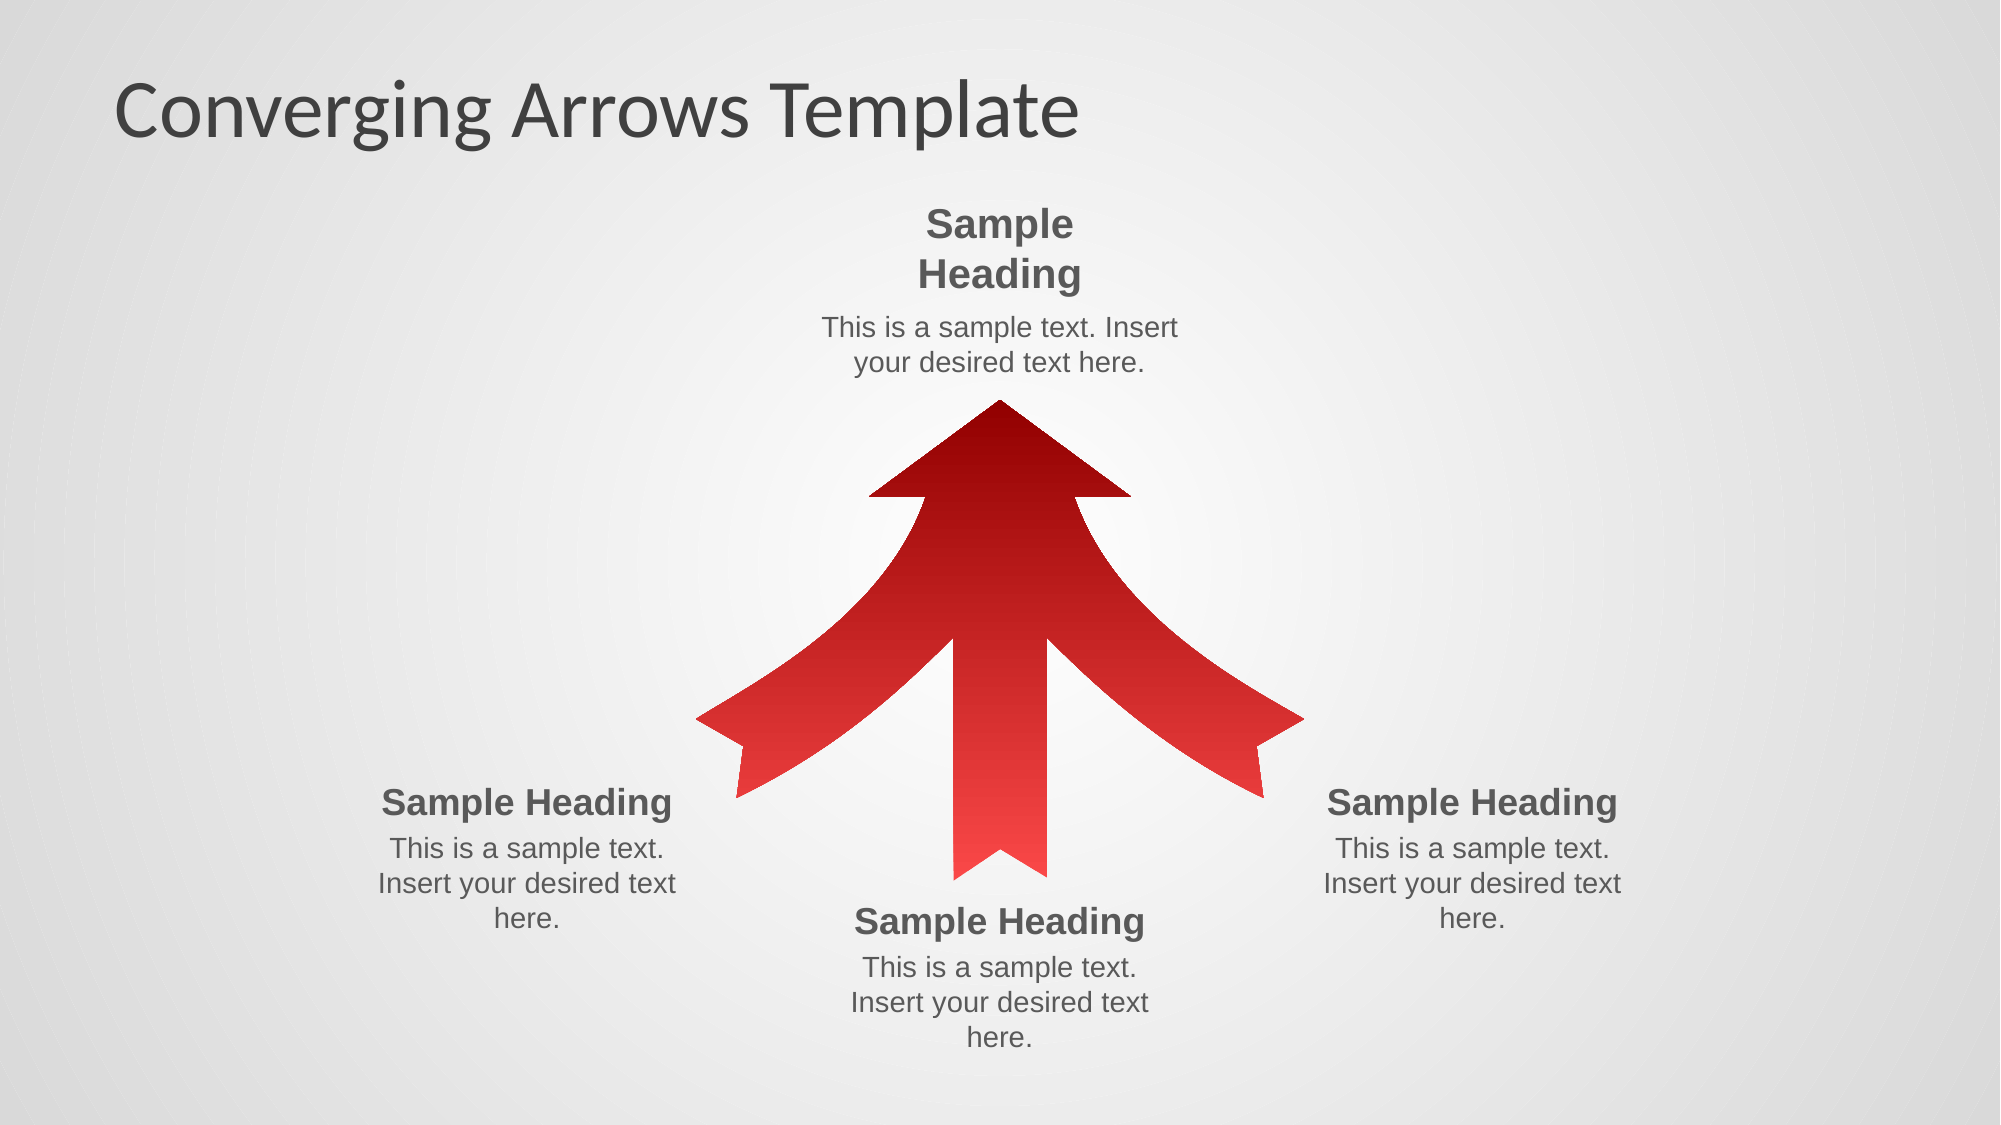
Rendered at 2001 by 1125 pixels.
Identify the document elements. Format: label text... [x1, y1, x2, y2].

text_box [830, 893, 1169, 1074]
text_box [693, 398, 1307, 883]
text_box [1303, 774, 1642, 955]
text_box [358, 774, 697, 955]
text_box This is a sample text. Insert your desired text here. [787, 299, 1213, 388]
title Converging Arrows Template [99, 45, 1900, 163]
text_box Sample Heading [831, 192, 1169, 299]
